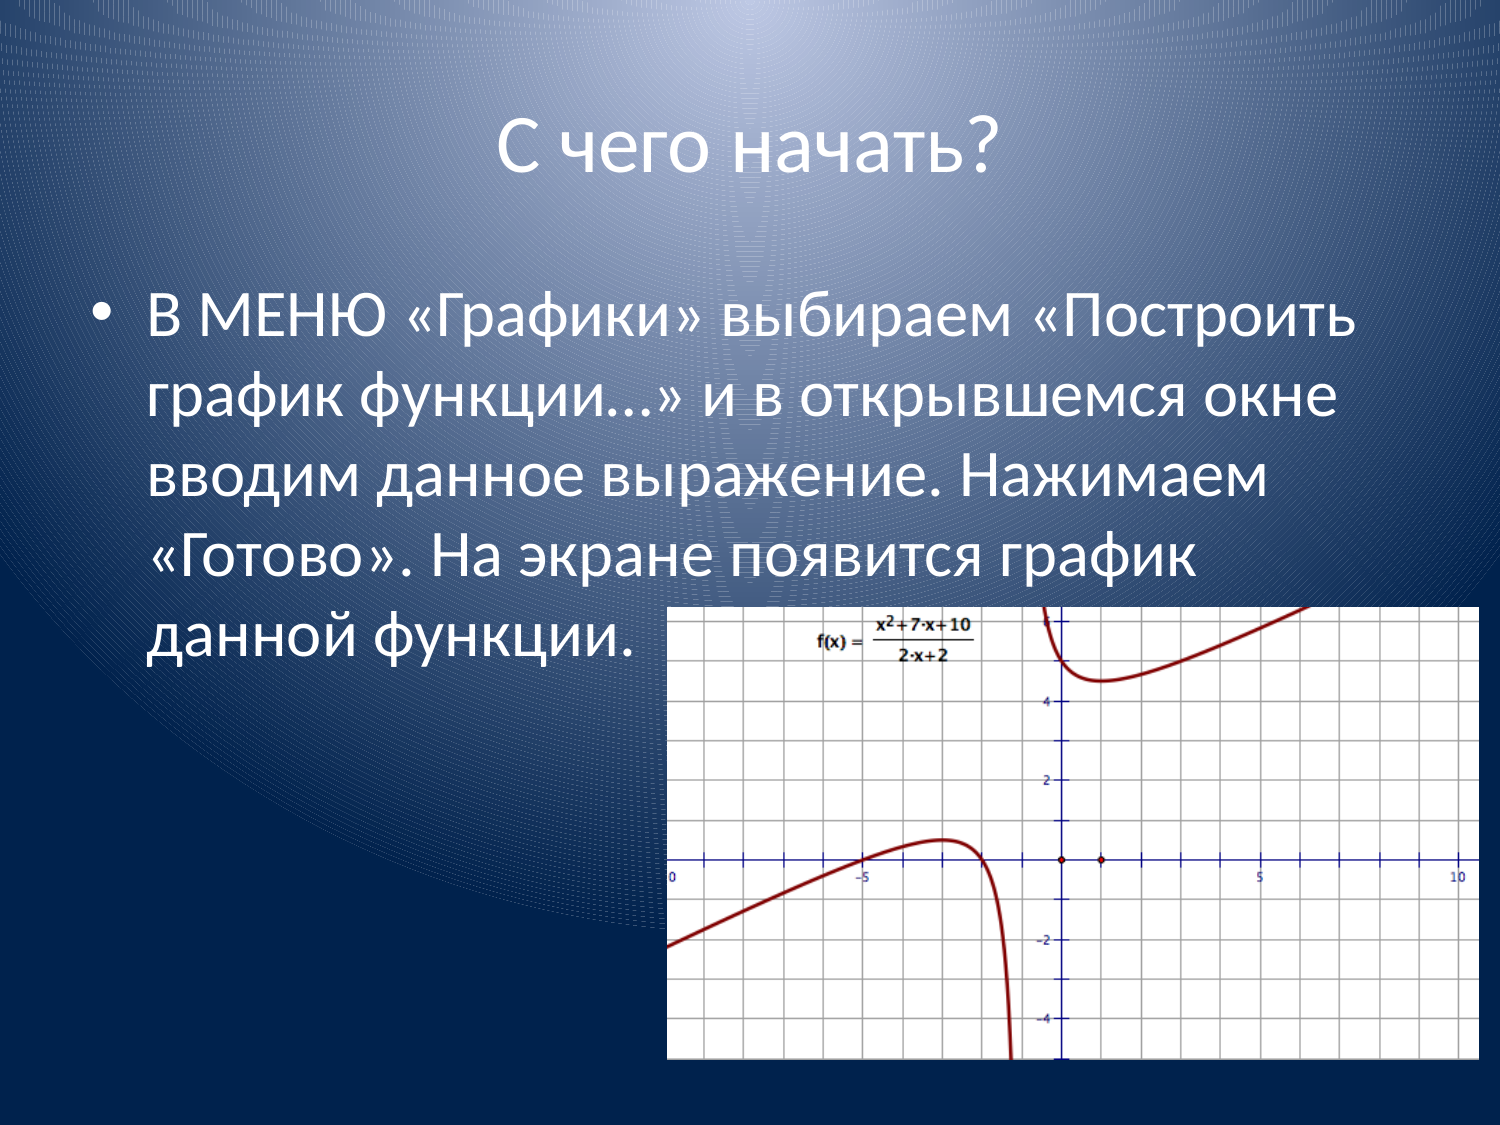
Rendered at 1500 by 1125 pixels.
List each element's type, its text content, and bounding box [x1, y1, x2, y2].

list В МЕНЮ «Графики» выбираем «Построить график функции…» и в открывшемся окне вводим данное выражение. Нажимаем «Готово». На экране появится график данной функции. [75, 262, 1425, 705]
picture [666, 607, 1479, 1061]
title С чего начать? [75, 45, 1425, 233]
